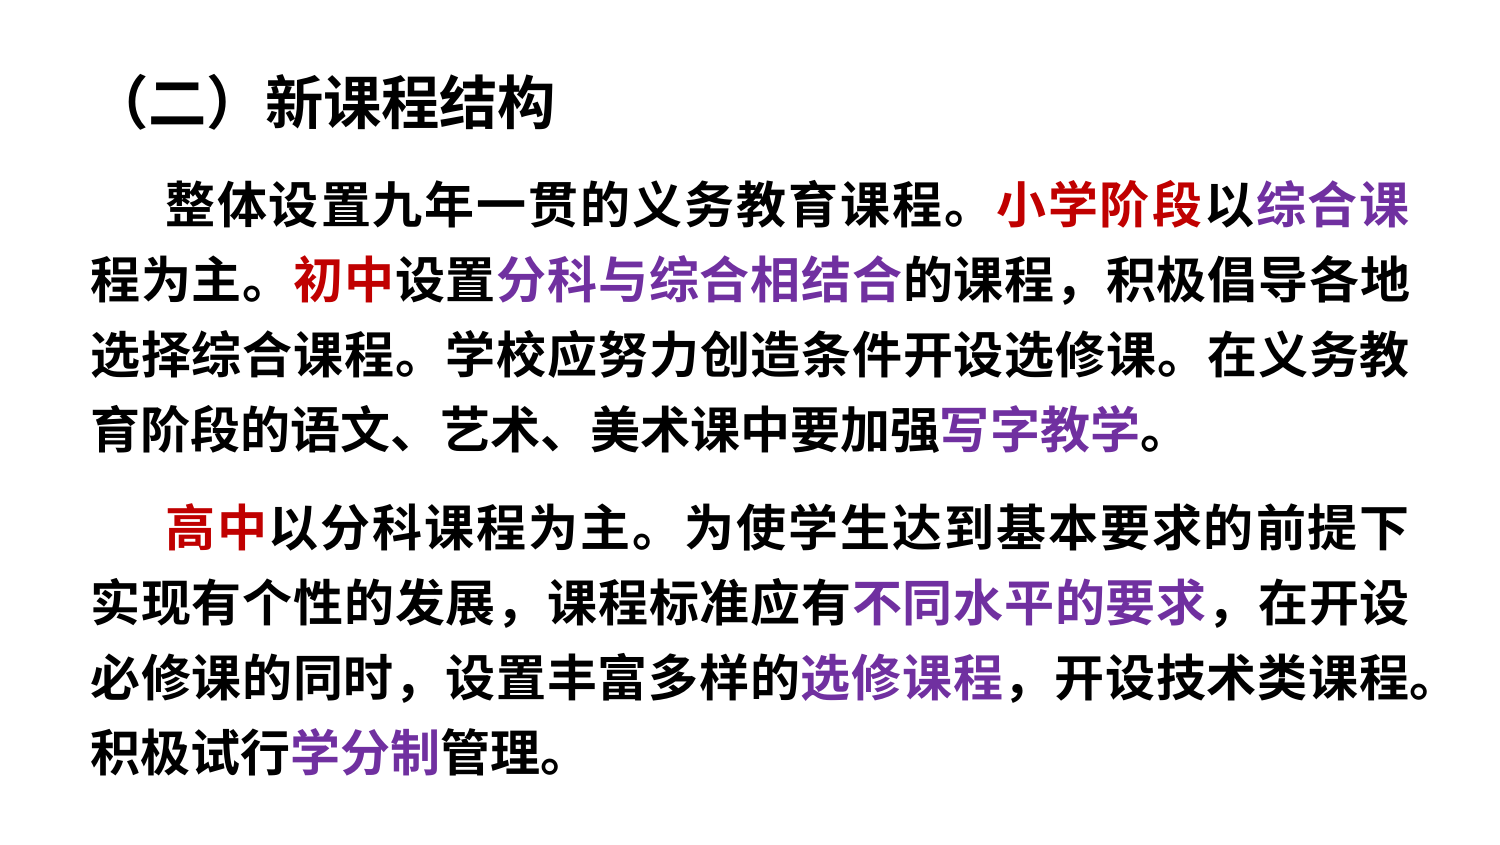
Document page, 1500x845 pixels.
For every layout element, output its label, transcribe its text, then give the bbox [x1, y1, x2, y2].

list （二）新课程结构 整体设置九年一贯的义务教育课程。小学阶段以综合课程为主。初中设置分科与综合相结合的课程，积极倡导各地选择综合课程。学校应努力创造条件开设选修课。在义务教育阶段的语文、艺术、美术课中要加强写字教学。 高中以分科课程为主。为使学生达到基本要求的前提下实现有个性的发展，课程标准应有不同水平的要求，在开设必修课的同时，设置丰富多样的选修课程，开设技术类课程。积极试行学分制管理。 [74, 58, 1426, 774]
